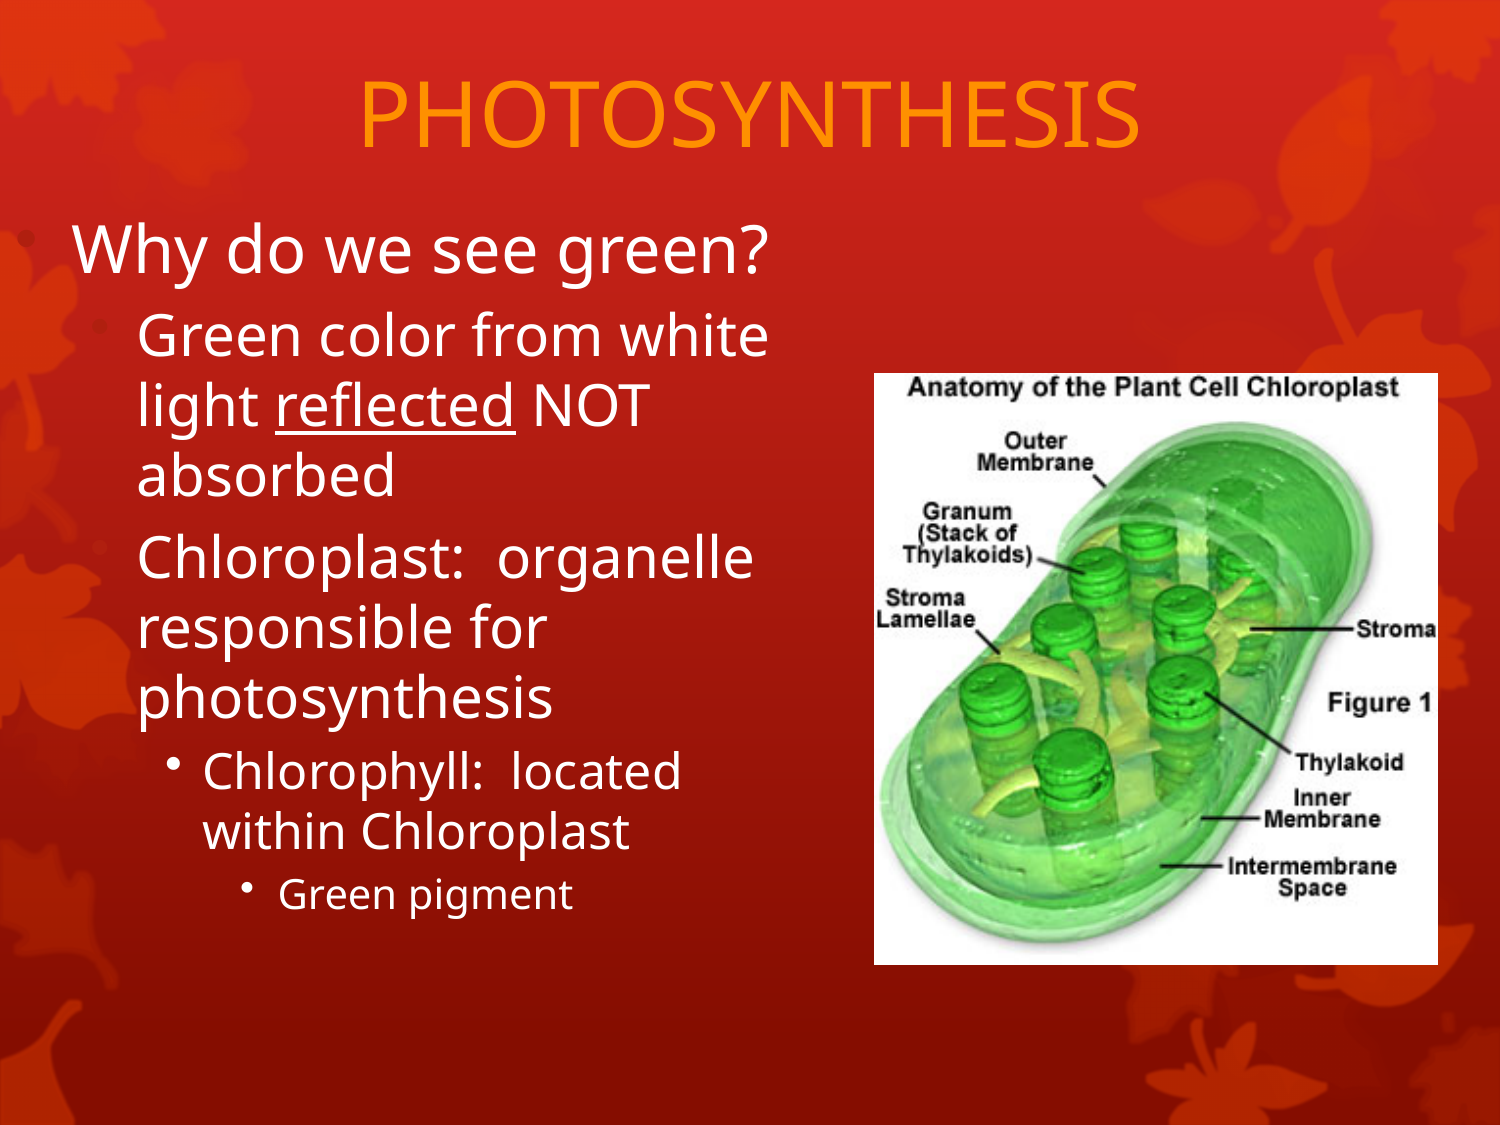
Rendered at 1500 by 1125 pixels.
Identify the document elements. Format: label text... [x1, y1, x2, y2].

title PHOTOSYNTHESIS [165, 21, 1335, 174]
picture [873, 372, 1439, 965]
text_box Why do we see green? Green color from white light reflected NOT absorbed Chloroplast: organelle responsible for photosynthesis Chlorophyll: located within Chloroplast Green pigment [0, 199, 821, 987]
